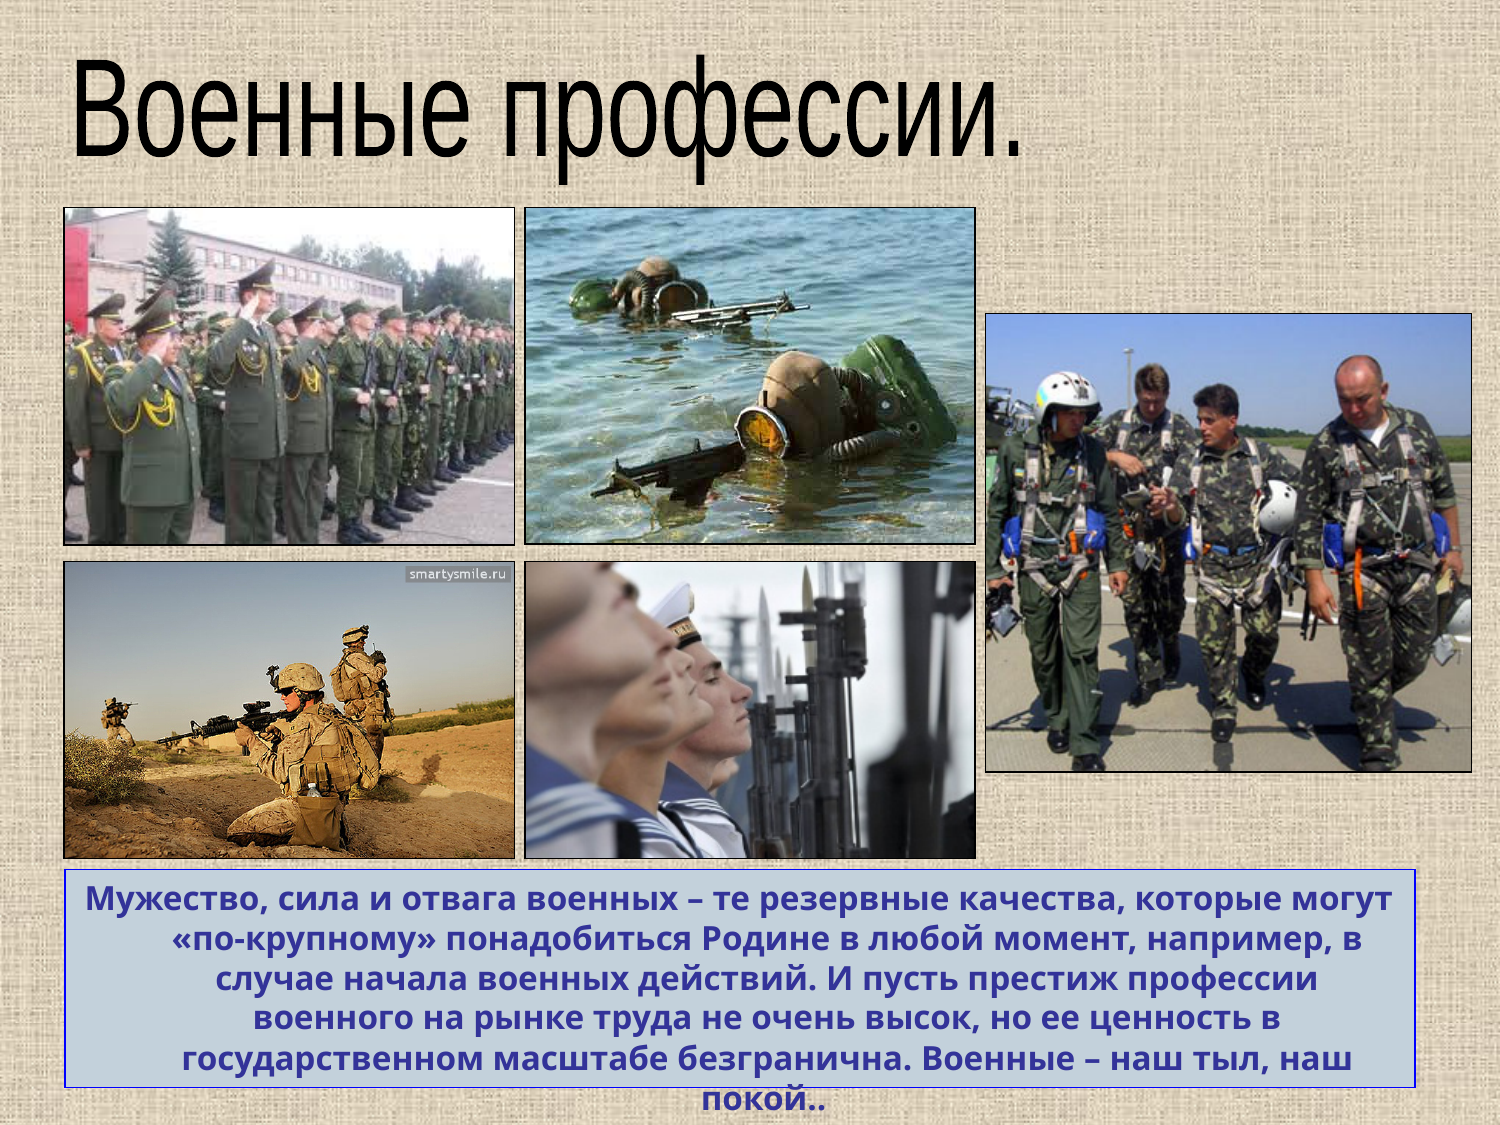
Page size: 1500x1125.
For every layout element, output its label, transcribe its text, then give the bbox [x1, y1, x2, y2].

picture [0, 0, 1500, 1125]
list Мужество, сила и отвага военных – те резервные качества, которые могут «по-крупному» понадобиться Родине в любой момент, например, в случае начала военных действий. И пусть престиж профессии военного на рынке труда не очень высок, но ее ценность в государственном масштабе безгранична. Военные – наш тыл, наш покой.. [64, 869, 1416, 1088]
